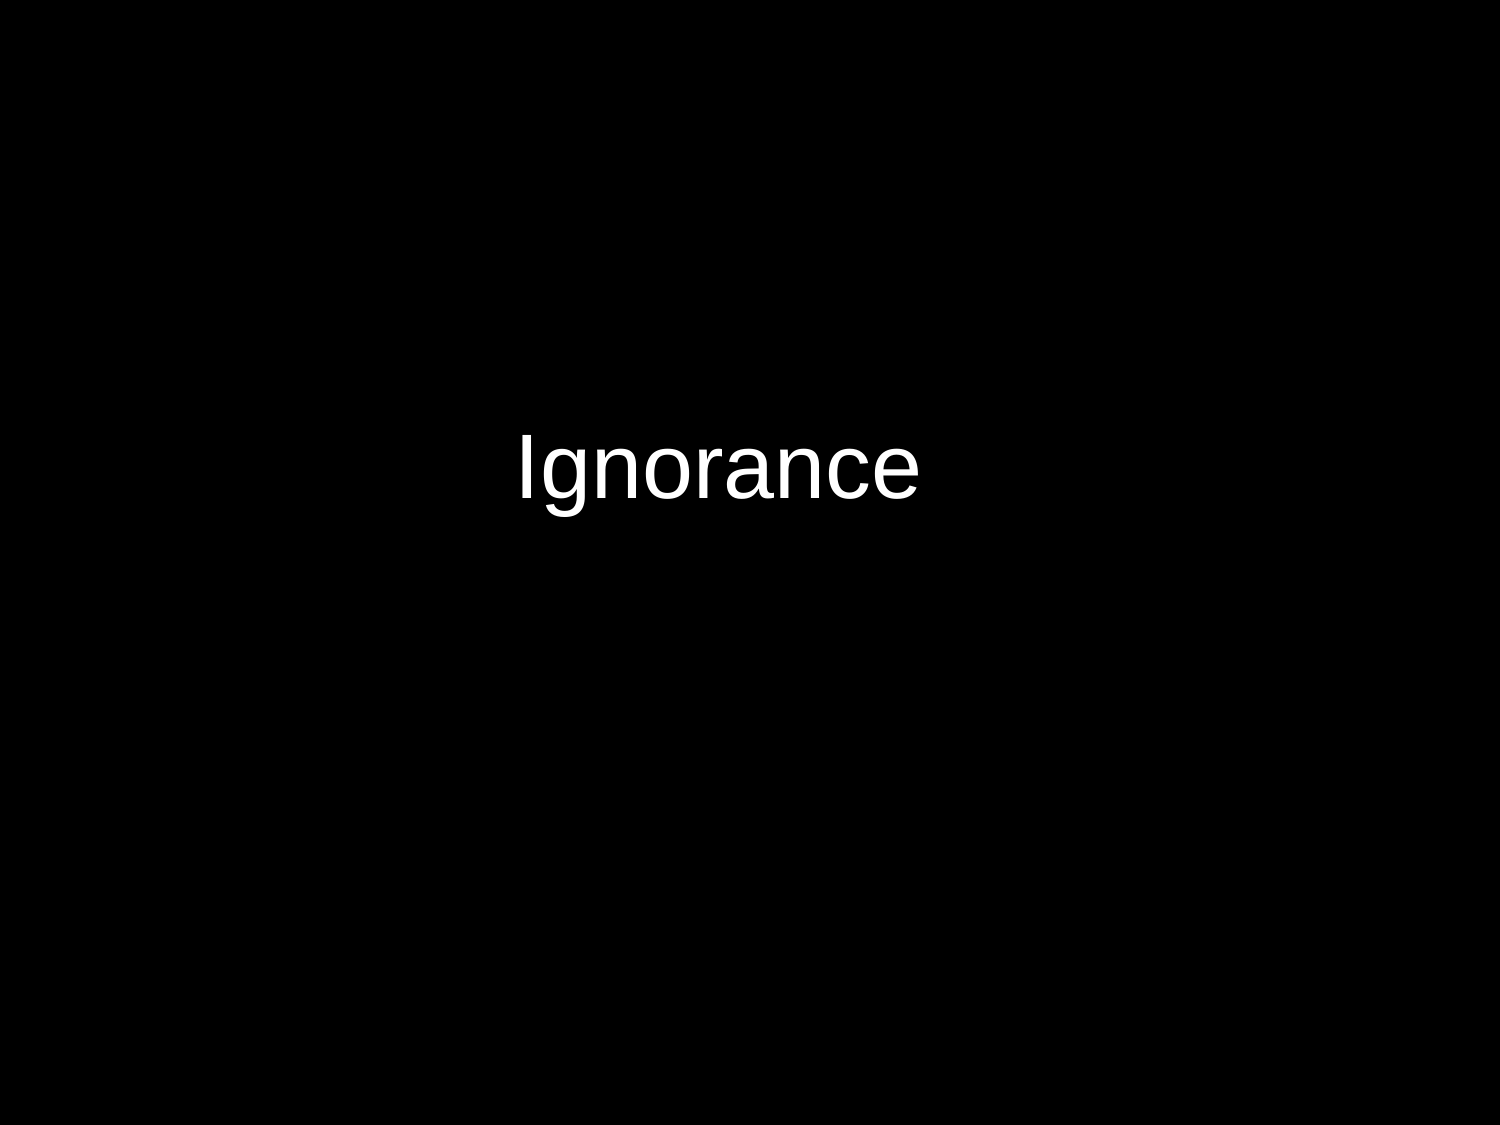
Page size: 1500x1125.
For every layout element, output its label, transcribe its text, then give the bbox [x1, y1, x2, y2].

text_box Ignorance [499, 399, 950, 525]
